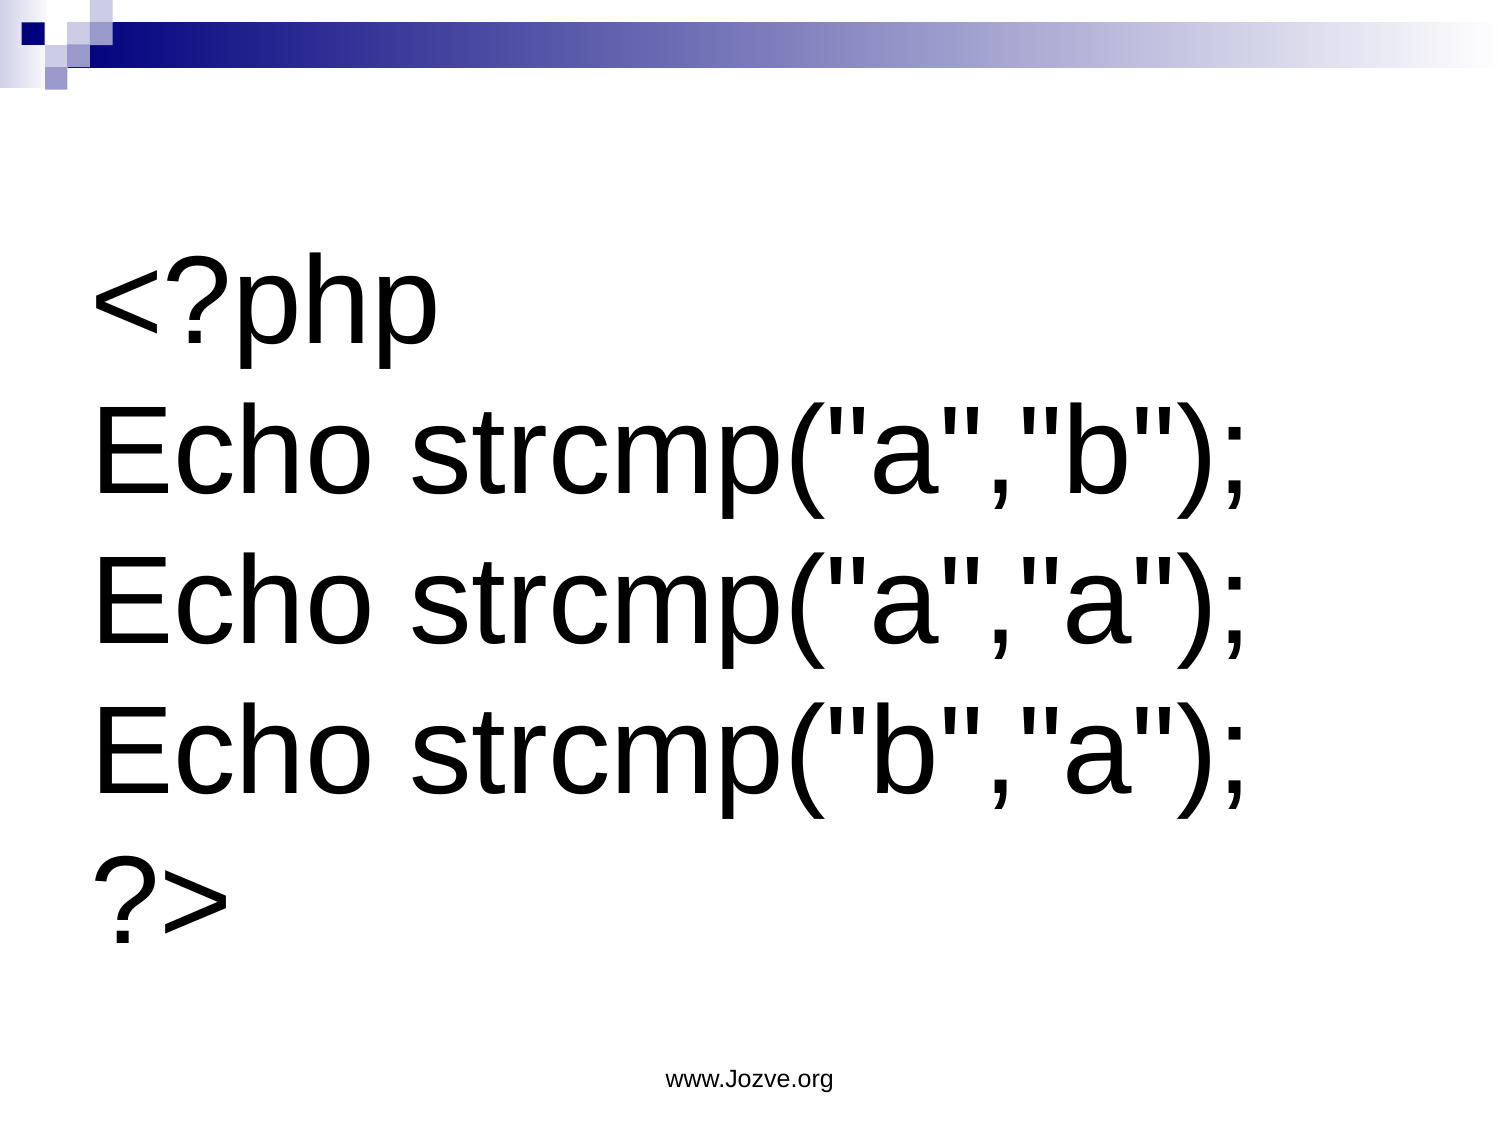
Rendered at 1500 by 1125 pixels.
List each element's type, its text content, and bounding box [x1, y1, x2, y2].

footer www.Jozve.org [512, 1024, 988, 1101]
title <?php Echo strcmp("a","b"); Echo strcmp("a","a"); Echo strcmp("b","a"); ?> [74, 74, 1426, 977]
